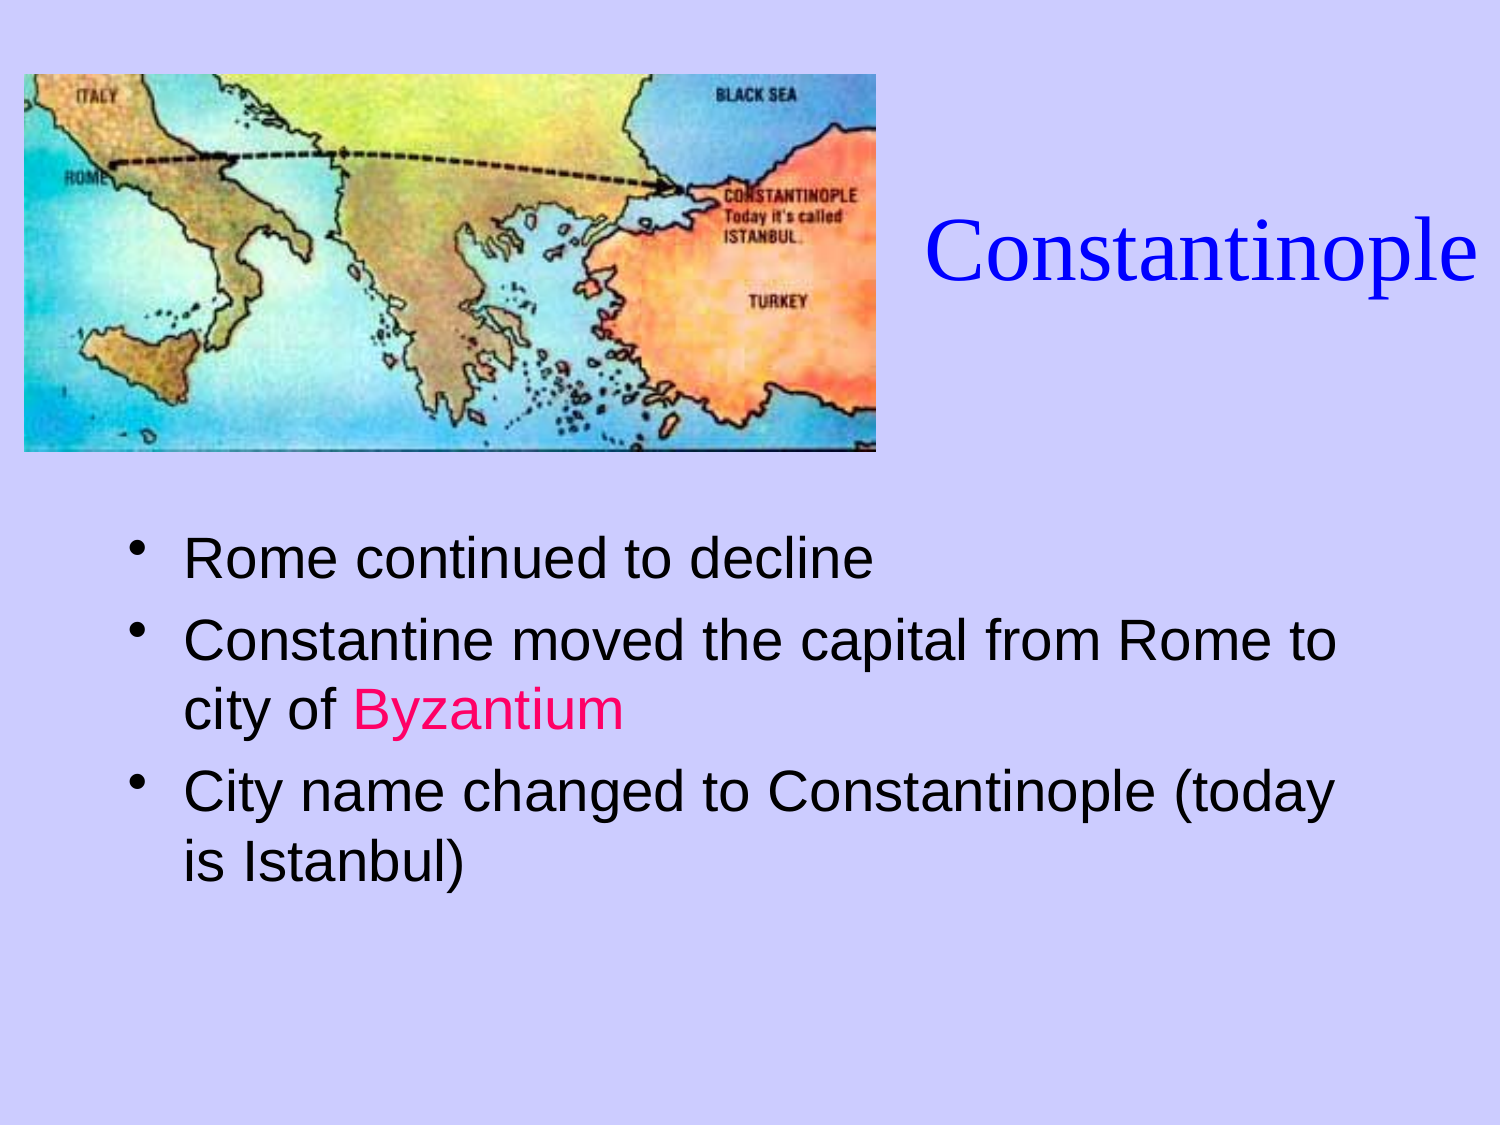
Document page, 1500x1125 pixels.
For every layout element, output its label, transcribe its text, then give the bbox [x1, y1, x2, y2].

list Rome continued to decline Constantine moved the capital from Rome to city of Byzantium City name changed to Constantinople (today is Istanbul) [112, 512, 1376, 1125]
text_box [24, 74, 876, 453]
title Constantinople [902, 149, 1500, 338]
